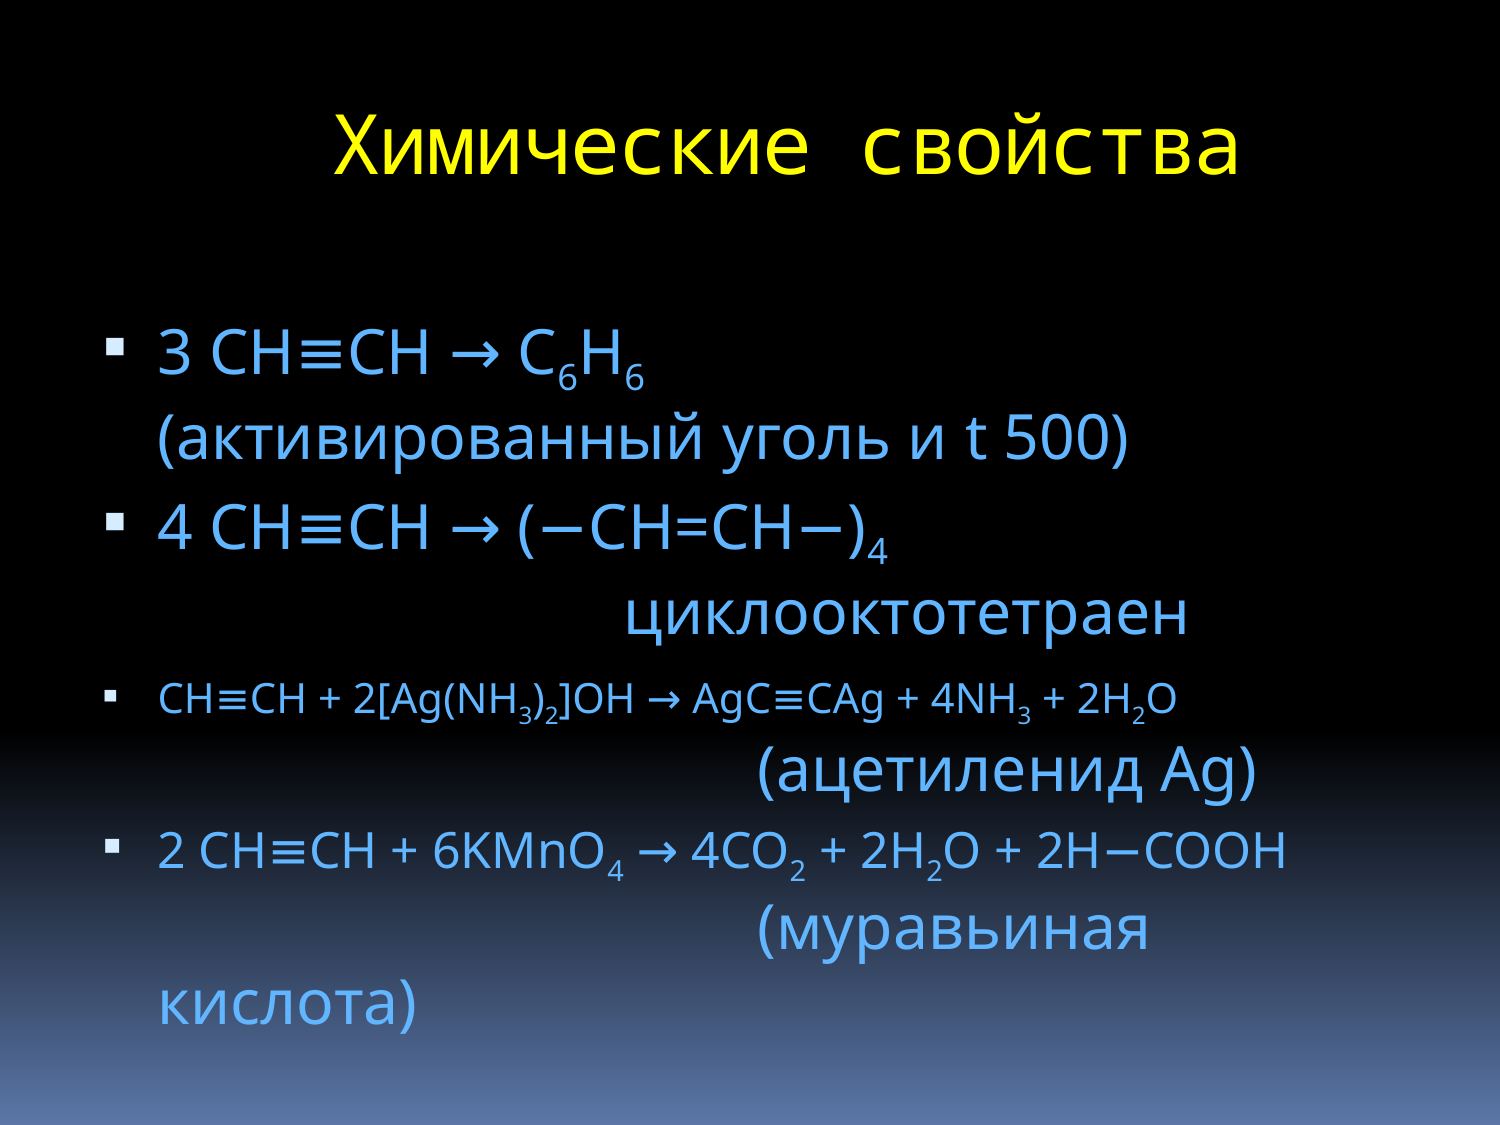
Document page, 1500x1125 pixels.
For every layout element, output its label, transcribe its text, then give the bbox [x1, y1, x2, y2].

title Химические свойства [150, 84, 1425, 235]
list 3 CH≡CH → C6H6 (активированный уголь и t 500) 4 CH≡CH → (−CH=CH−)4 циклооктотетраен CH≡CH + 2[Ag(NH3)2]OH → AgC≡CAg + 4NH3 + 2H2O (ацетиленид Ag) 2 CH≡CH + 6KMnO4 → 4CO2 + 2H2O + 2H−COOH (муравьиная кислота) [74, 304, 1426, 1036]
